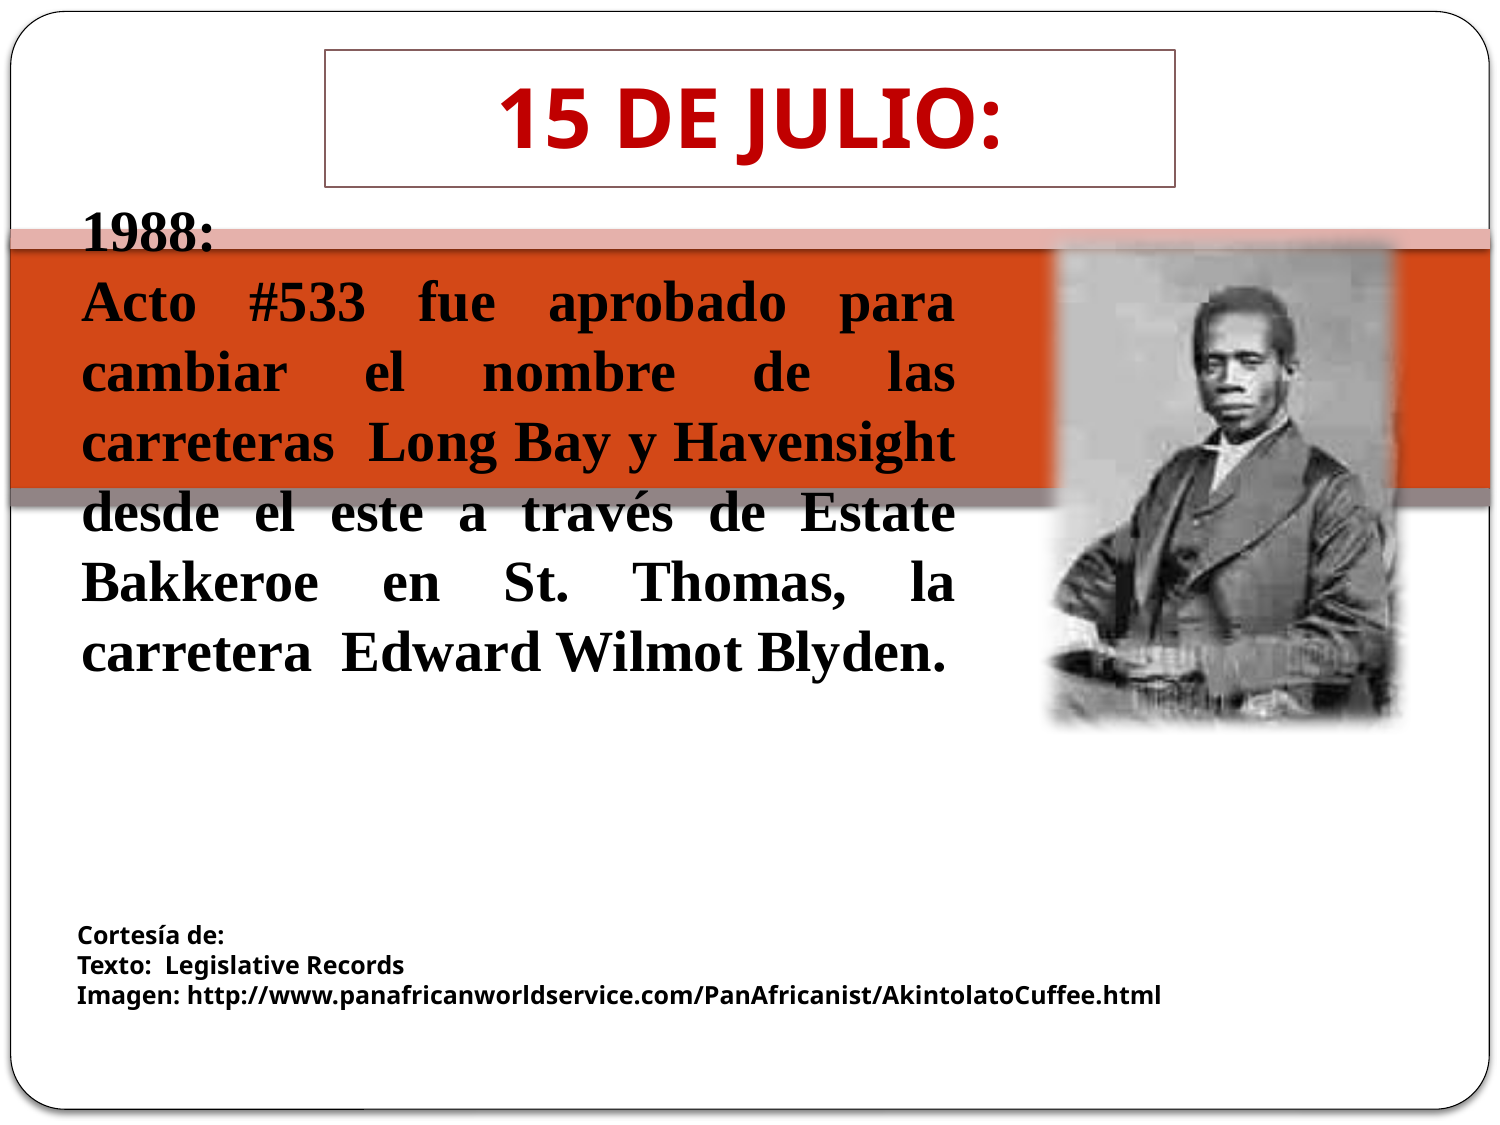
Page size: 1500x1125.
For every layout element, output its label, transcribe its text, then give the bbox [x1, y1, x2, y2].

picture [1037, 224, 1412, 736]
text_box Cortesía de: Texto: Legislative Records Imagen: http://www.panafricanworldservice.com/PanAfricanist/AkintolatoCuffee.html [62, 912, 1325, 1018]
text_box 1988: Acto #533 fue aprobado para cambiar el nombre de las carreteras Long Bay y Havensight desde el este a través de Estate Bakkeroe en St. Thomas, la carretera Edward Wilmot Blyden. [74, 187, 963, 750]
title 15 DE JULIO: [324, 49, 1176, 188]
